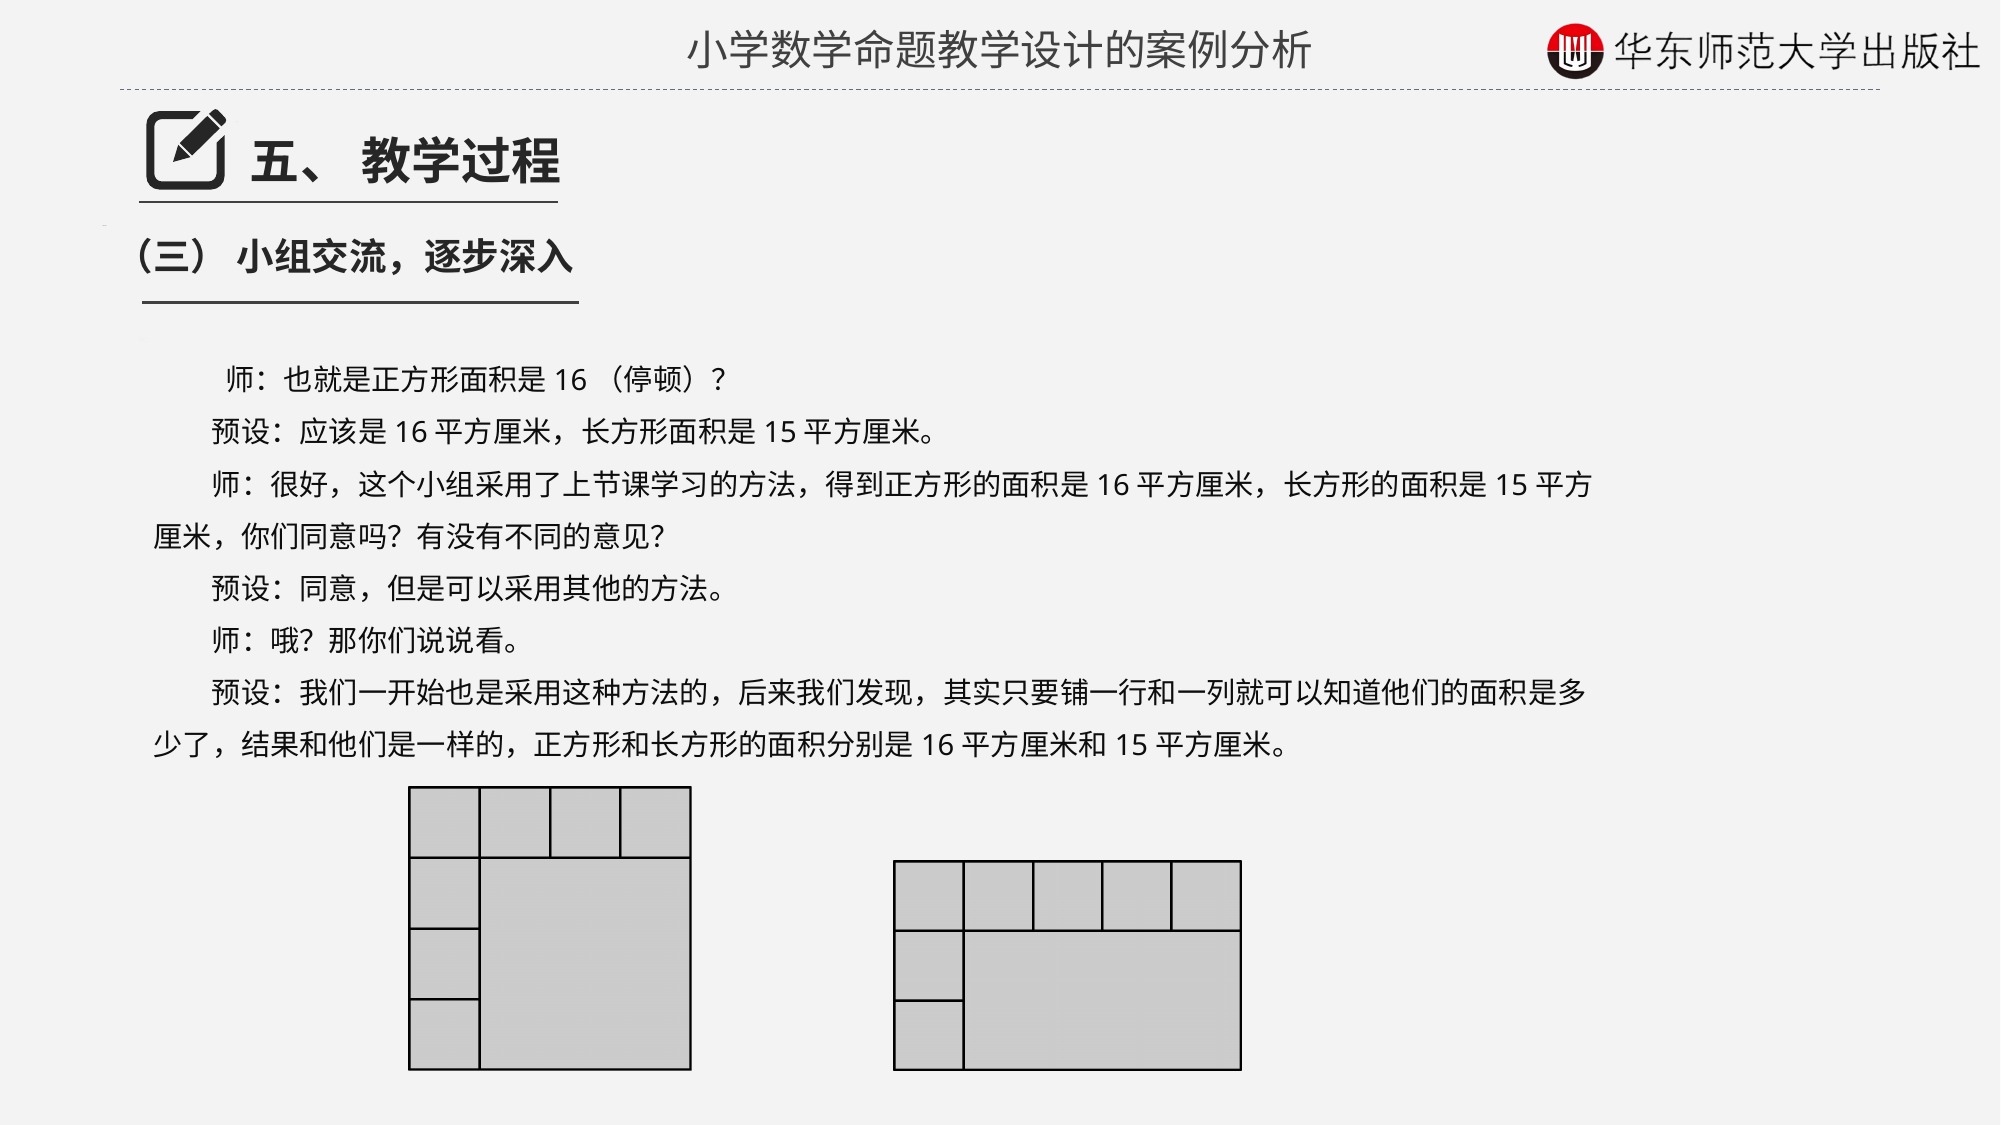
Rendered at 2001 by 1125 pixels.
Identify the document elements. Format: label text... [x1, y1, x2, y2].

text_box （三） 小组交流，逐步深入 [101, 225, 692, 286]
text_box 小学数学命题教学设计的案例分析 [680, 23, 1320, 74]
text_box [146, 111, 225, 190]
text_box 五、 教学过程 [235, 121, 1147, 197]
text_box [208, 109, 227, 127]
text_box 师：也就是正方形面积是16（停顿）？ 预设：应该是16平方厘米，长方形面积是15平方厘米。 师：很好，这个小组采用了上节课学习的方法，得到正方形的面积是16平方厘米，长方形的面积是15平方厘米，你们同意吗？有没有不同的意见？ 预设：同意，但是可以采用其他的方法。 师：哦？那你们说说看。 预设：我们一开始也是采用这种方法的，后来我们发现，其实只要铺一行和一列就可以知道他们的面积是多少了，结果和他们是一样的，正方形和长方形的面积分别是16平方厘米和15平方厘米。 [138, 337, 1618, 769]
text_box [1536, 13, 1989, 83]
picture [893, 860, 1242, 1071]
picture [407, 786, 692, 1071]
